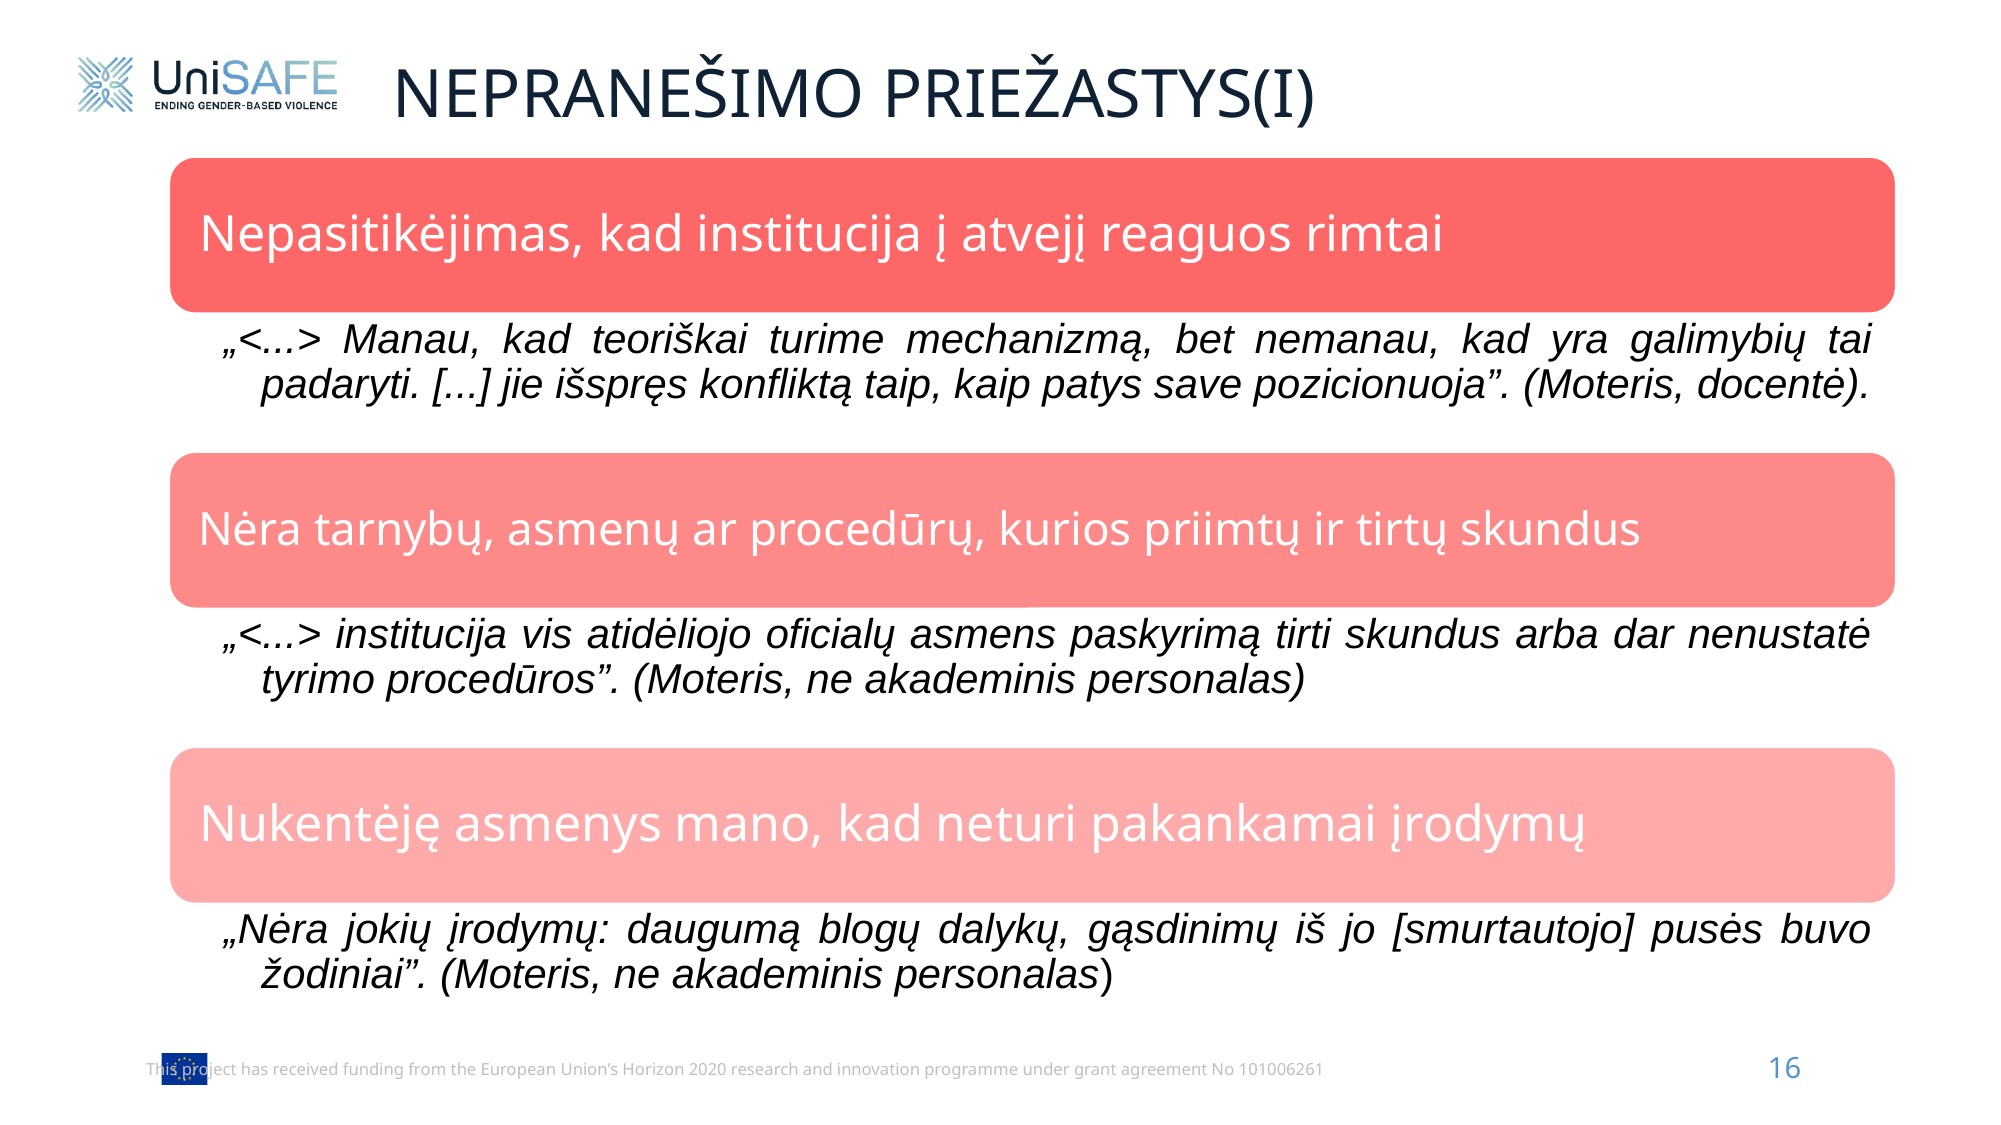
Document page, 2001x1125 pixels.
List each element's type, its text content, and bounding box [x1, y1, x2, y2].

title NEPRANEŠIMO PRIEŽASTYS(I) [392, 34, 2000, 161]
picture [78, 57, 337, 112]
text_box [169, 155, 1896, 1044]
slide_number 16 [1366, 1044, 1817, 1099]
